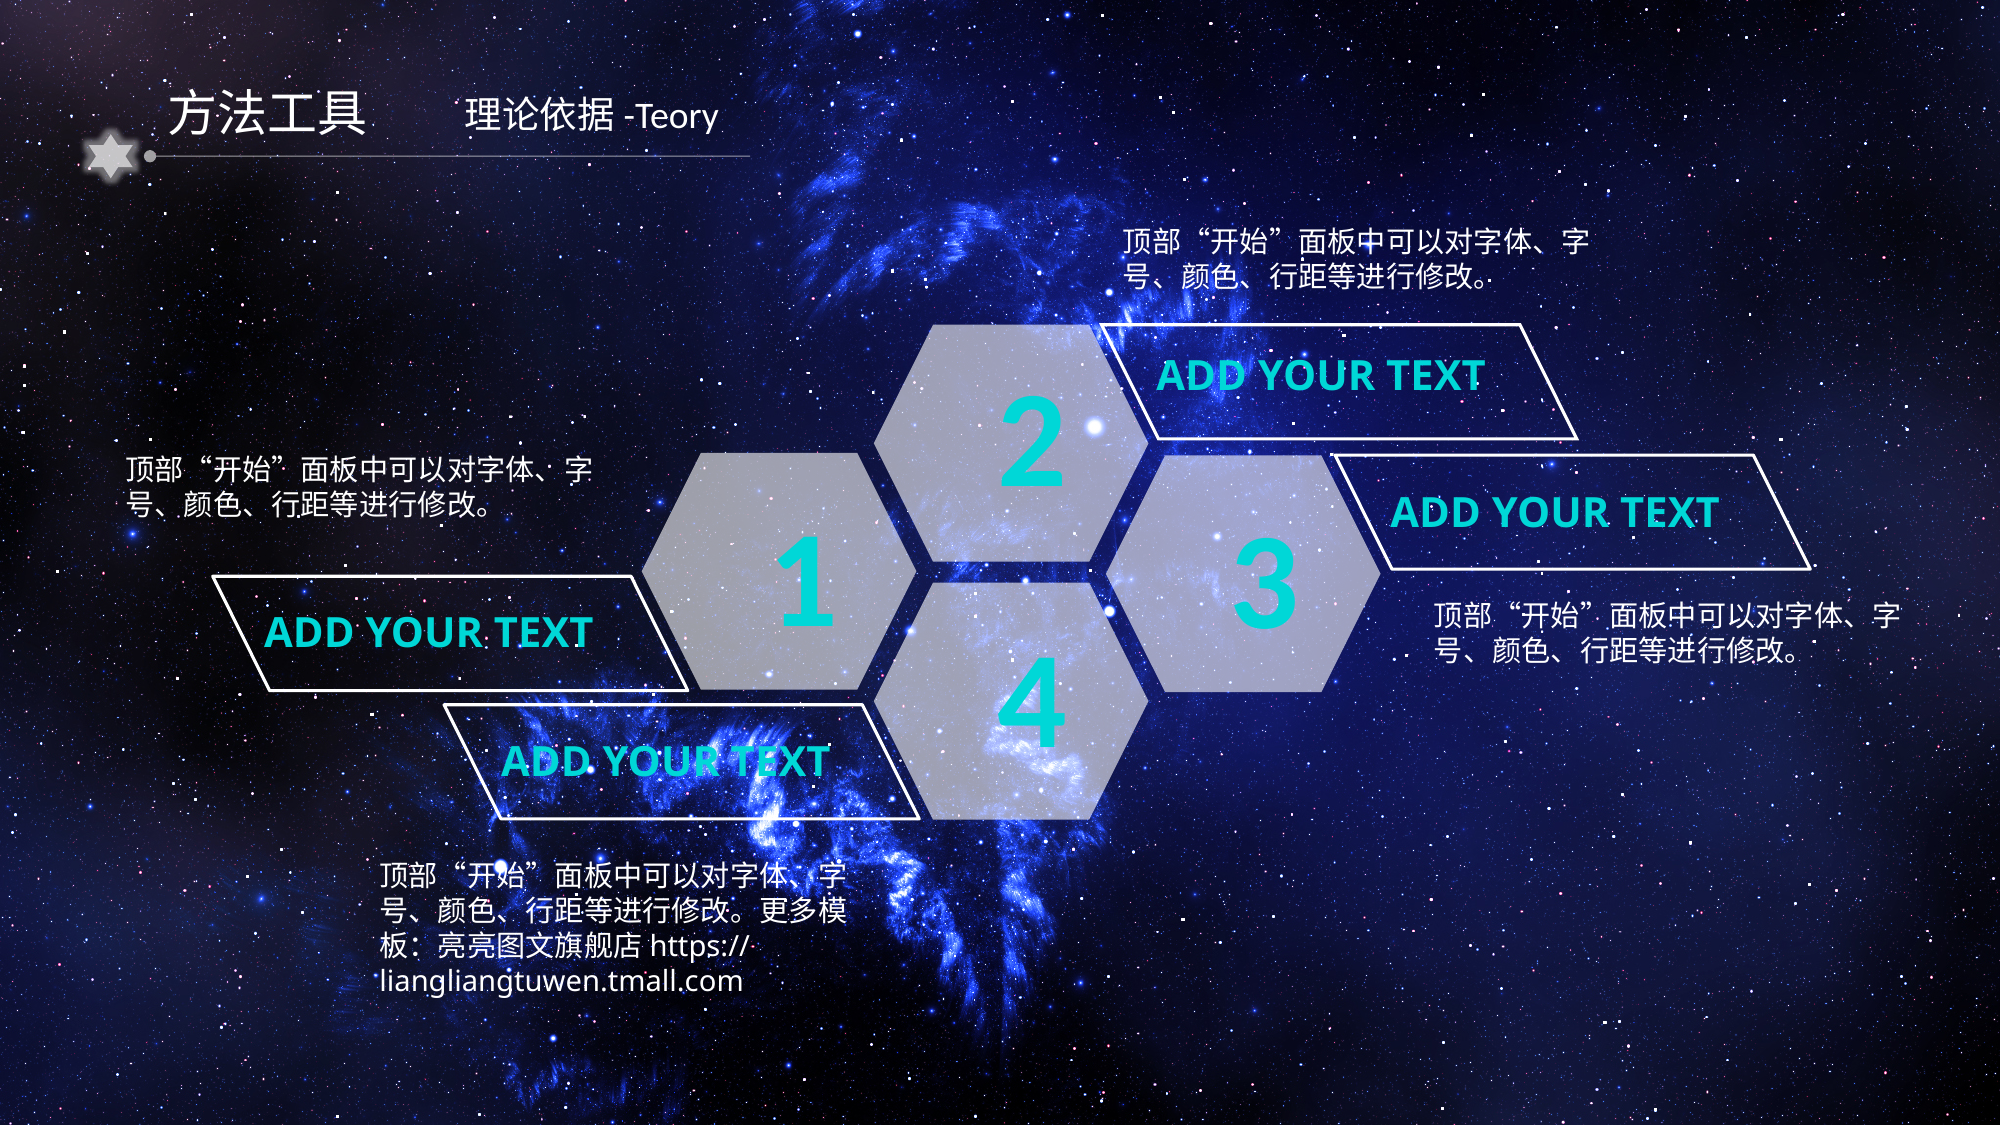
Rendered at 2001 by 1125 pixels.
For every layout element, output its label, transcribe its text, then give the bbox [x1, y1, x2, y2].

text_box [444, 704, 920, 819]
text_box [1105, 455, 1381, 693]
list 理论依据-Teory [450, 88, 921, 150]
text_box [212, 576, 688, 691]
picture [0, 0, 2000, 1125]
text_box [873, 582, 1149, 820]
text_box 顶部“开始”面板中可以对字体、字号、颜色、行距等进行修改。 [1419, 589, 1971, 675]
text_box 顶部“开始”面板中可以对字体、字号、颜色、行距等进行修改。 [110, 444, 653, 529]
list 方法工具 [153, 80, 408, 150]
text_box 顶部“开始”面板中可以对字体、字号、颜色、行距等进行修改。 [1108, 215, 1661, 301]
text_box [641, 452, 917, 690]
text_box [1101, 324, 1577, 439]
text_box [1335, 455, 1811, 570]
text_box 顶部“开始”面板中可以对字体、字号、颜色、行距等进行修改。更多模板：亮亮图文旗舰店https://liangliangtuwen.tmall.com [364, 850, 917, 1005]
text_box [873, 324, 1149, 562]
